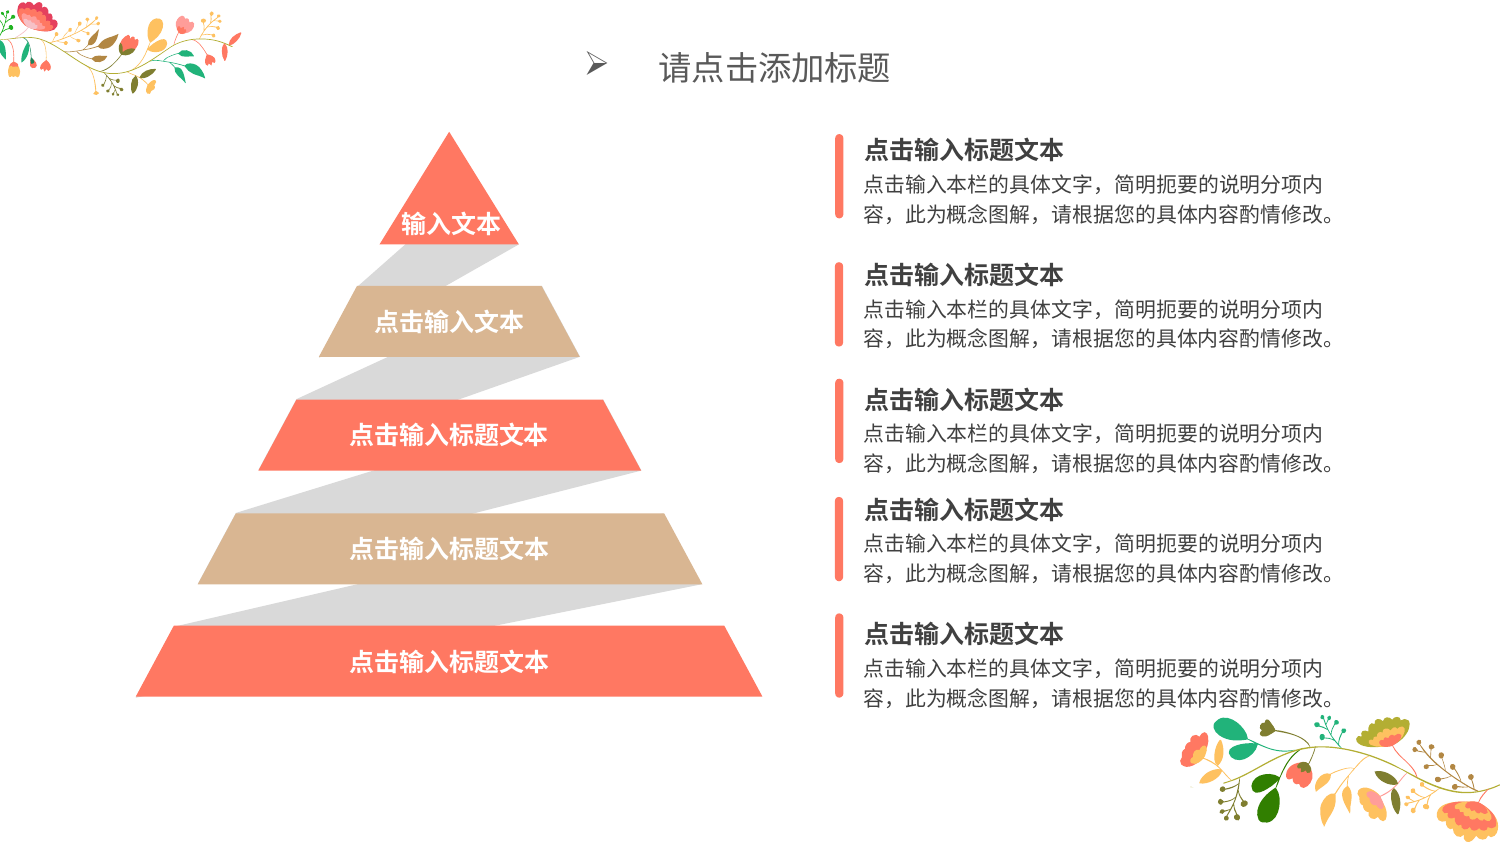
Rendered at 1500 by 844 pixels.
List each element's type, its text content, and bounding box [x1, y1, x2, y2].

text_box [857, 615, 1329, 712]
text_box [318, 285, 580, 357]
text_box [135, 625, 763, 697]
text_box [857, 131, 1329, 228]
text_box [359, 253, 504, 285]
text_box [833, 261, 845, 348]
text_box [834, 132, 845, 221]
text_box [857, 256, 1329, 353]
text_box [833, 495, 845, 583]
text_box [834, 377, 845, 465]
text_box [181, 585, 699, 625]
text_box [379, 131, 521, 253]
text_box [235, 471, 640, 513]
text_box [296, 356, 581, 399]
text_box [197, 513, 703, 585]
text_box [857, 491, 1329, 587]
text_box [834, 612, 845, 699]
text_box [857, 381, 1329, 477]
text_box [258, 399, 642, 471]
text_box 请点击添加标题 [568, 40, 907, 95]
